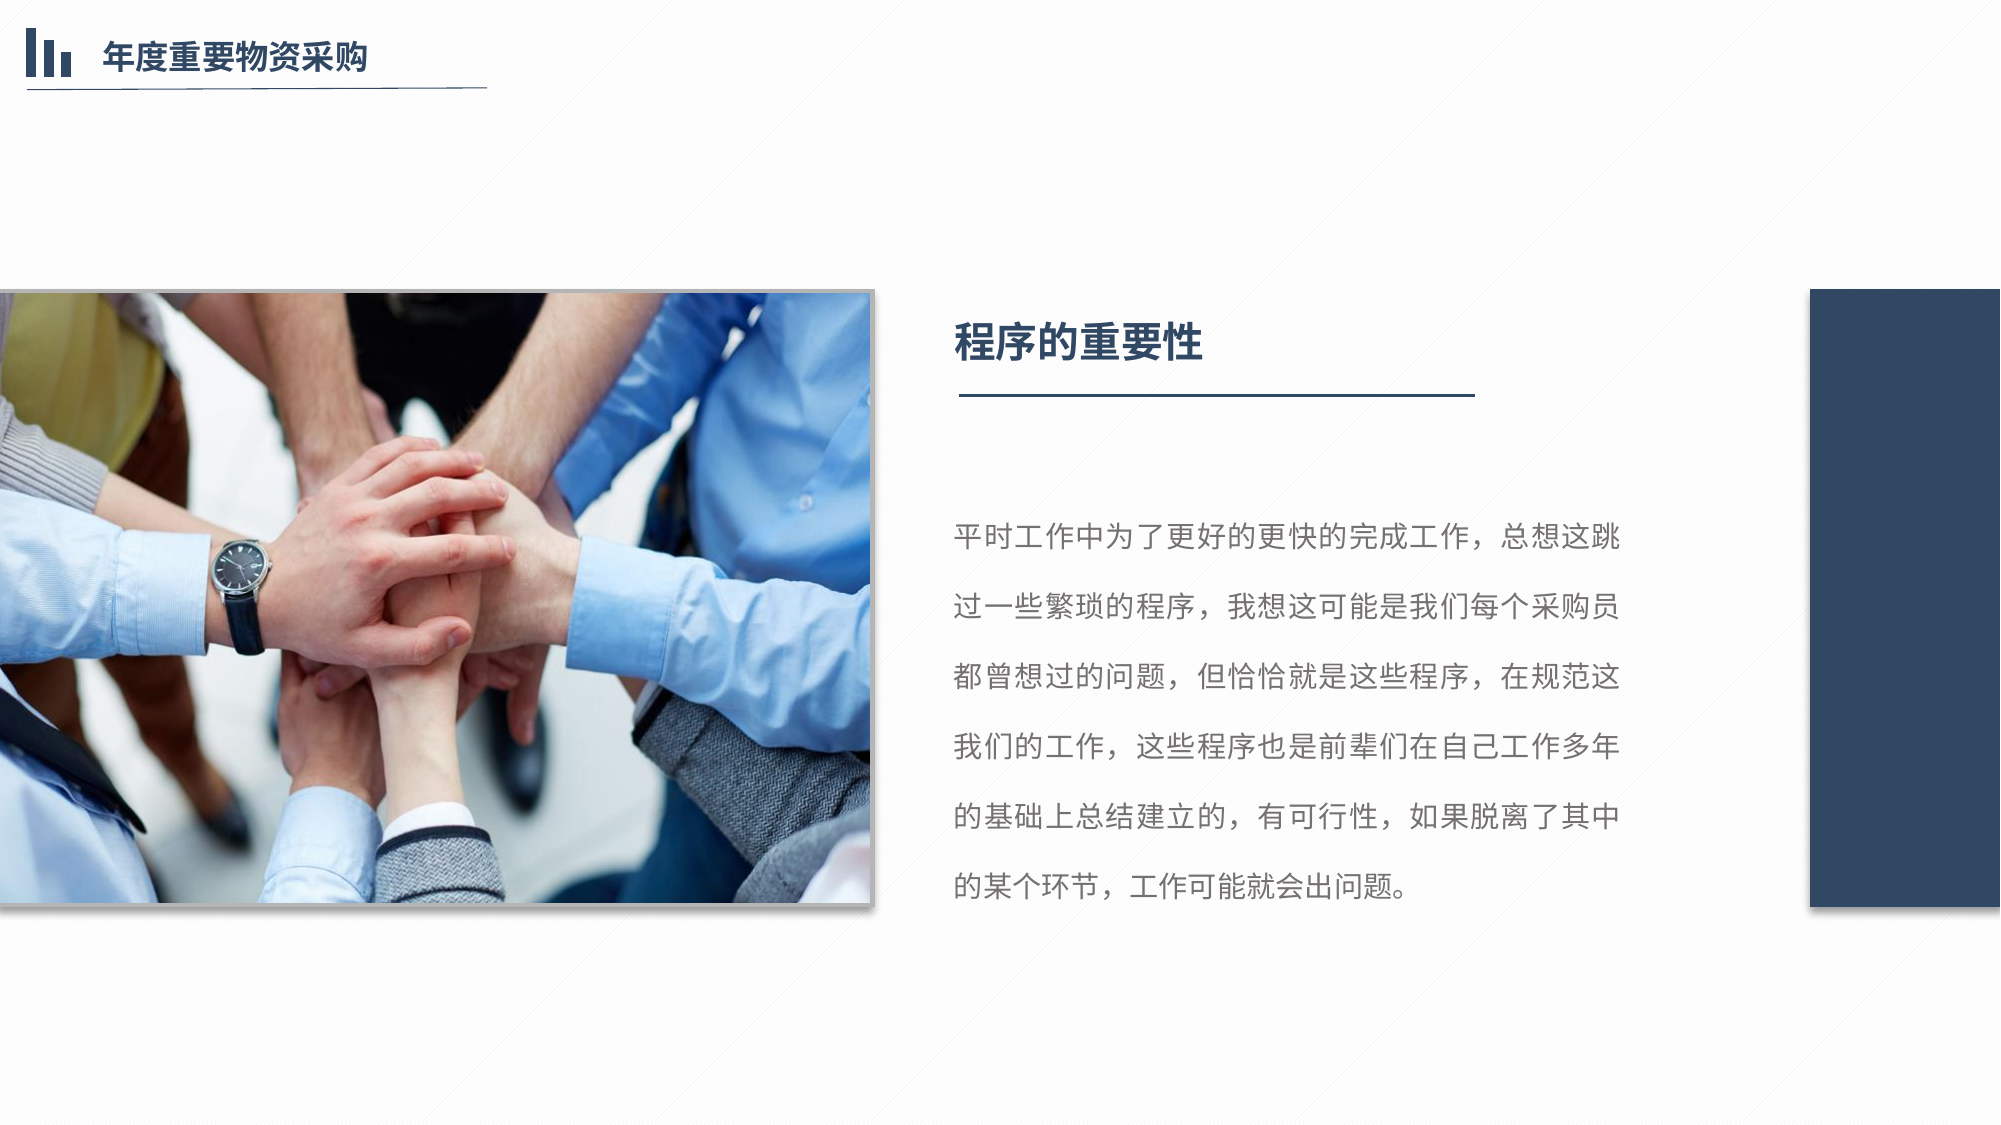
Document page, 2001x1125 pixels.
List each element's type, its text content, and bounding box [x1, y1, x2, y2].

text_box [1811, 290, 2000, 906]
text_box 程序的重要性 [939, 308, 1325, 373]
text_box 平时工作中为了更好的更快的完成工作，总想这跳过一些繁琐的程序，我想这可能是我们每个采购员都曾想过的问题，但恰恰就是这些程序，在规范这我们的工作，这些程序也是前辈们在自己工作多年的基础上总结建立的，有可行性，如果脱离了其中的某个环节，工作可能就会出问题。 [939, 476, 1637, 911]
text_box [26, 29, 488, 90]
text_box [0, 290, 873, 906]
